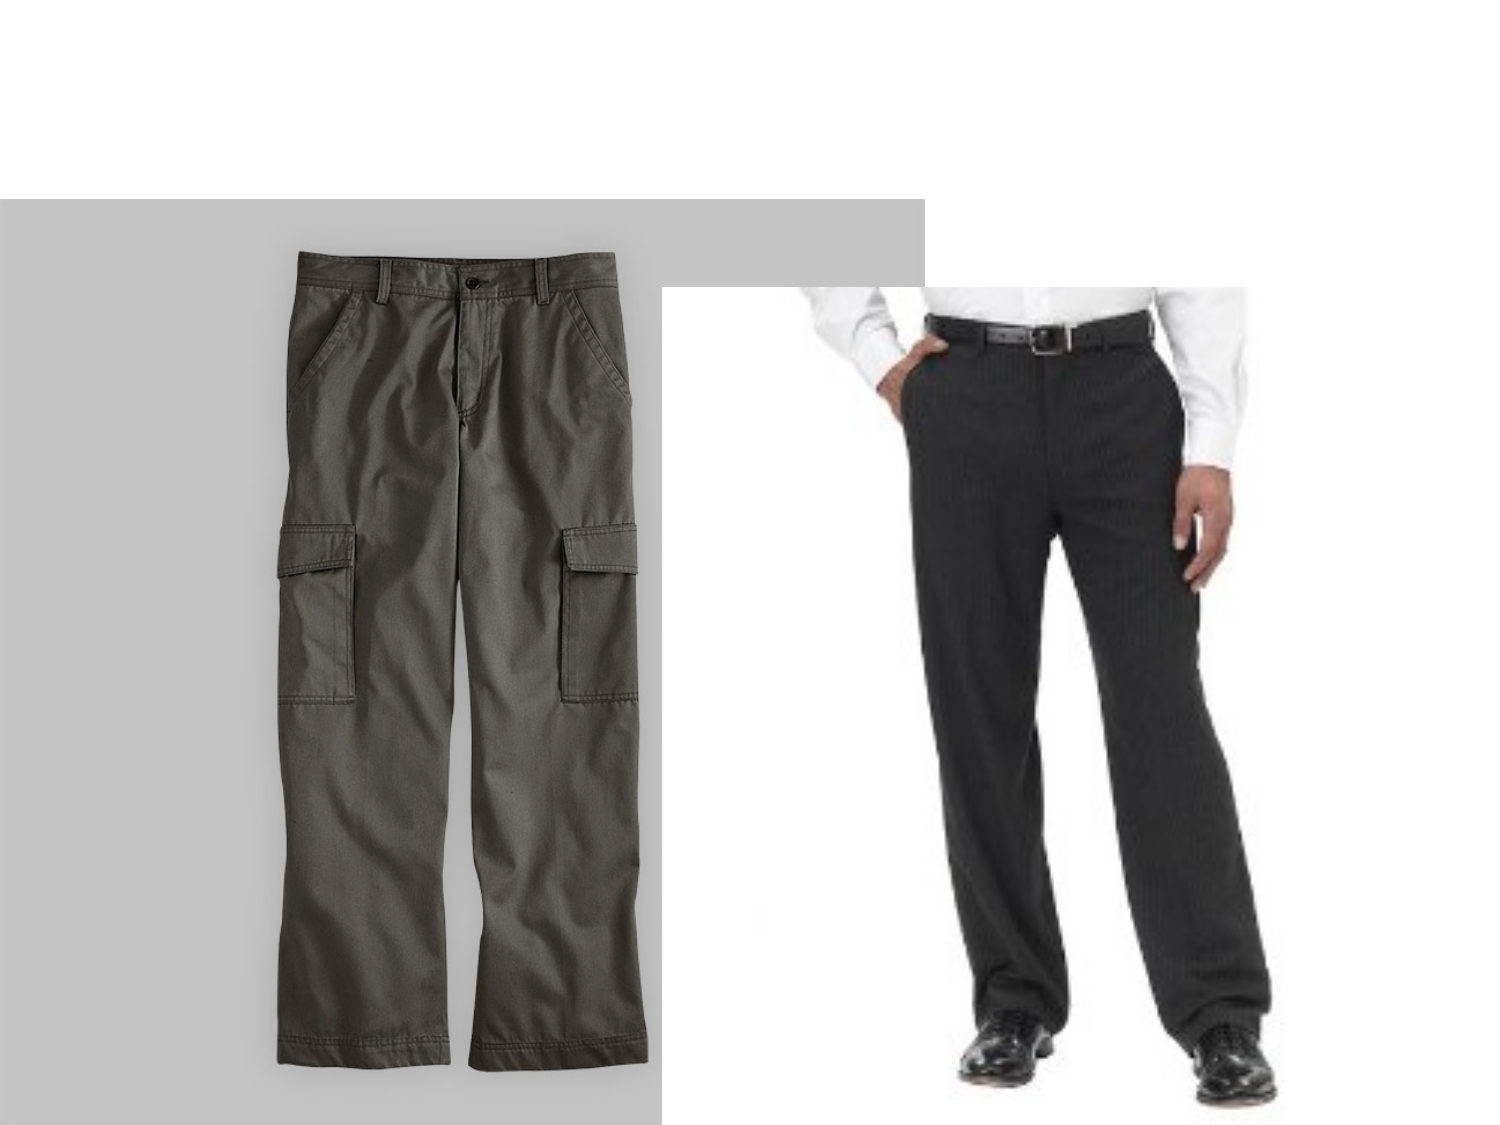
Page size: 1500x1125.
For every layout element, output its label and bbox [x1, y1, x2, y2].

picture [0, 199, 1500, 1125]
